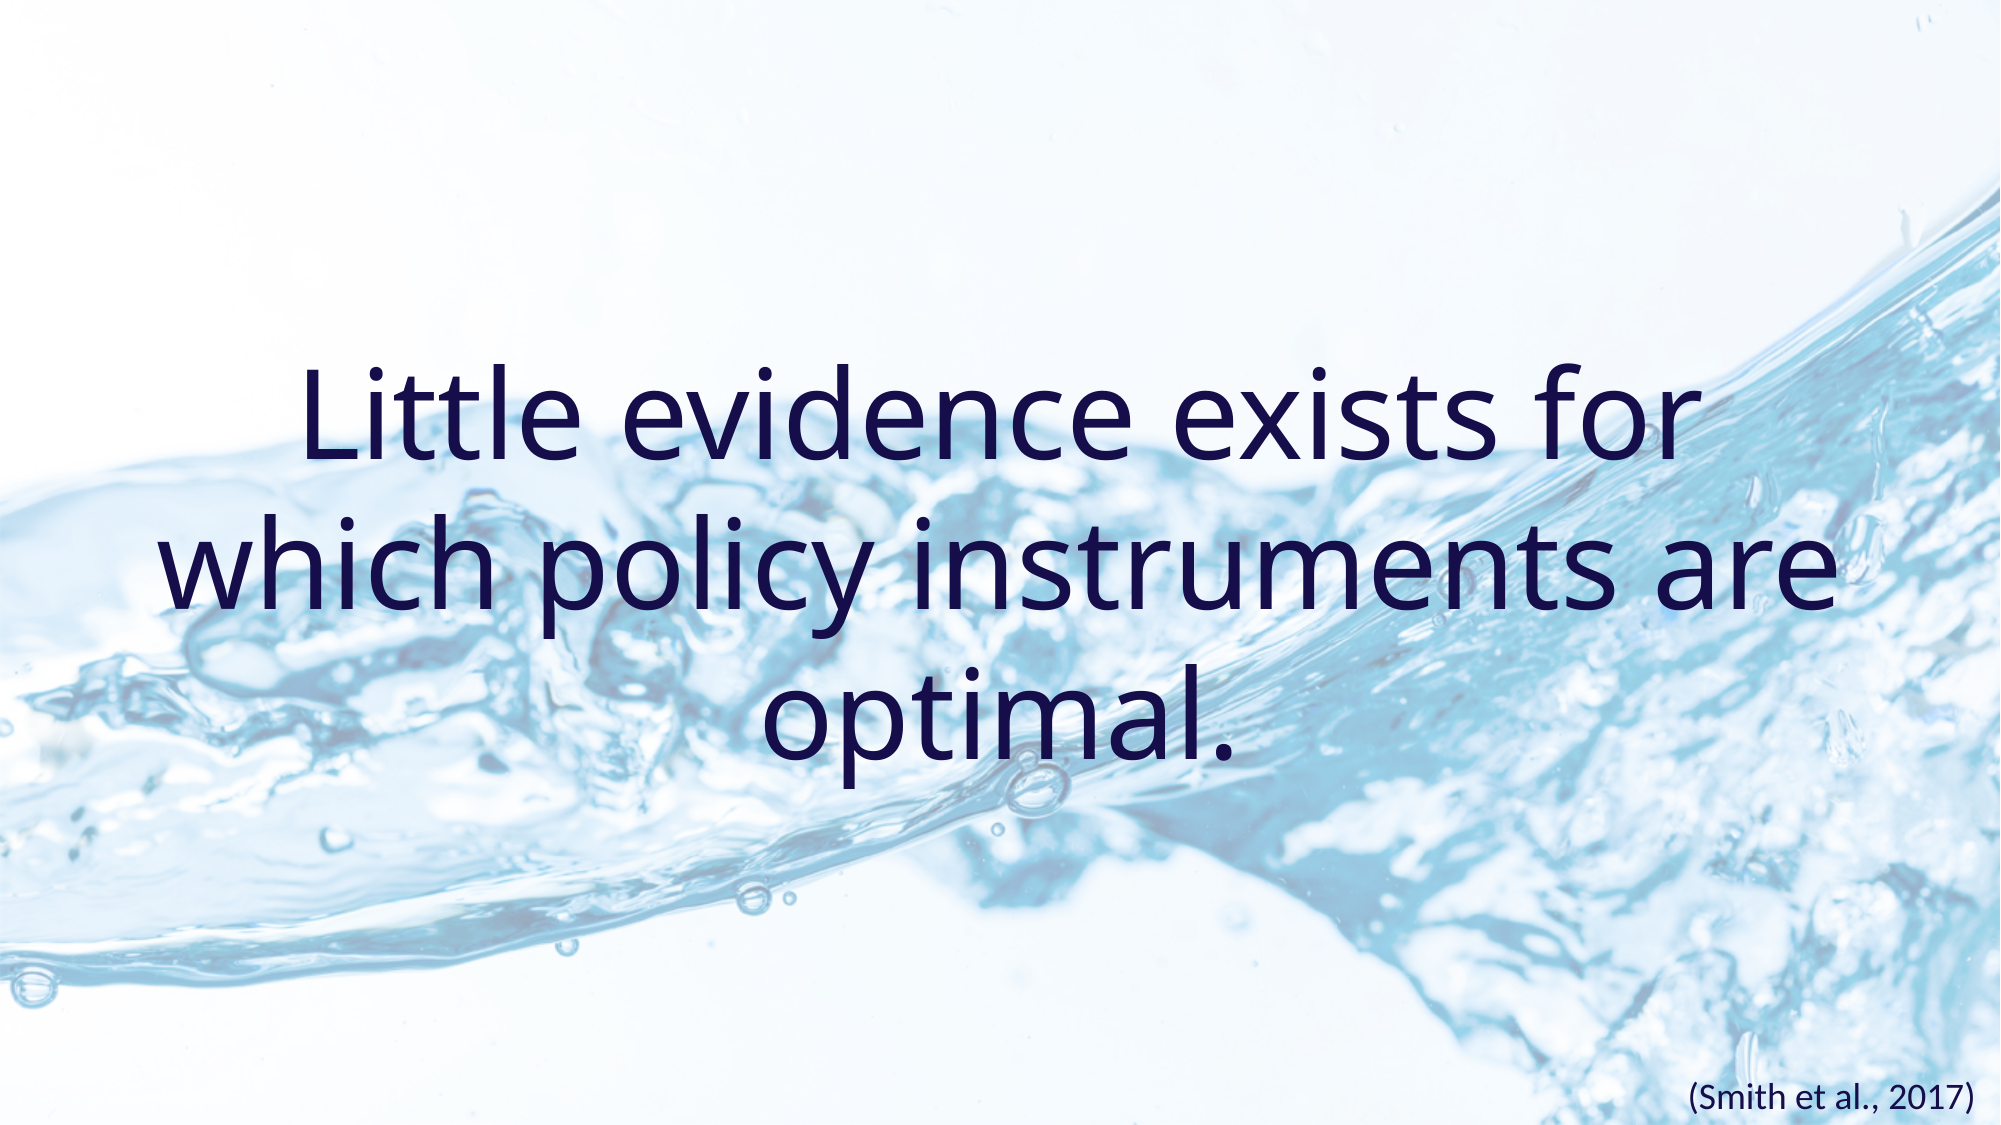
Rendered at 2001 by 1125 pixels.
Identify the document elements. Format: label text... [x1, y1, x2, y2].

text_box (Smith et al., 2017) [1672, 1064, 2000, 1125]
text_box Little evidence exists for which policy instruments are optimal. [103, 327, 1897, 793]
